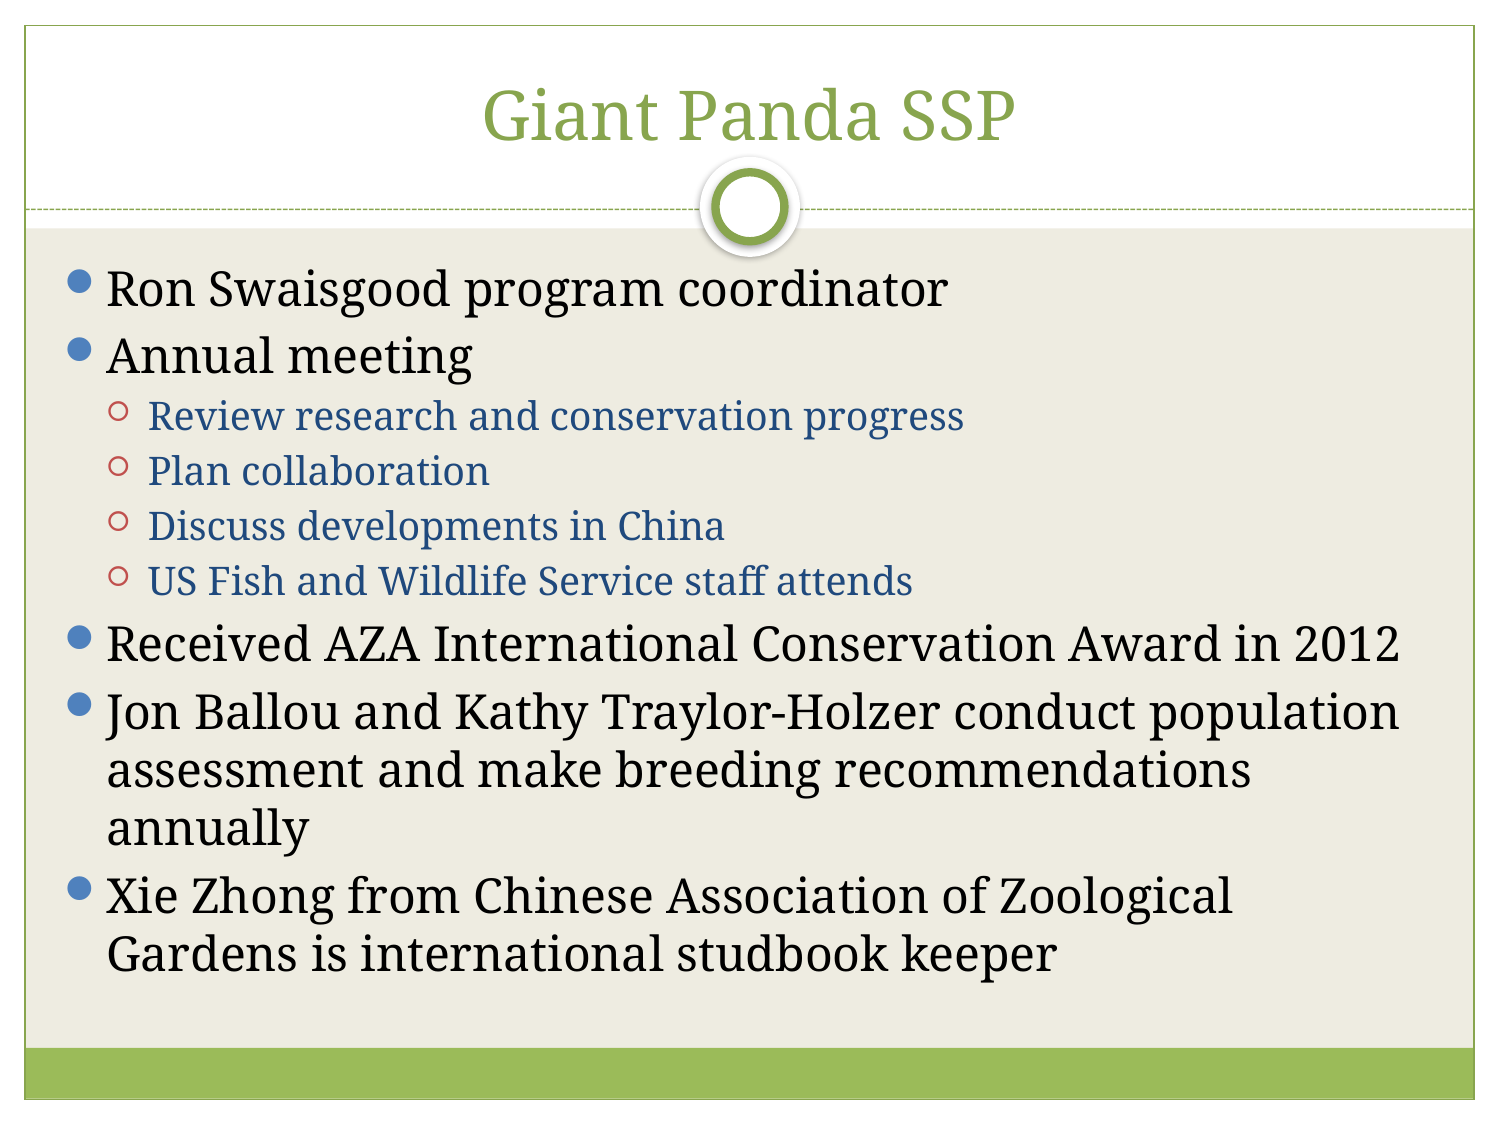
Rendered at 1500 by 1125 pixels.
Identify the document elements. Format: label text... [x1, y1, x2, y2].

title Giant Panda SSP [49, 37, 1450, 162]
list Ron Swaisgood program coordinator Annual meeting Review research and conservation progress Plan collaboration Discuss developments in China US Fish and Wildlife Service staff attends Received AZA International Conservation Award in 2012 Jon Ballou and Kathy Traylor-Holzer conduct population assessment and make breeding recommendations annually Xie Zhong from Chinese Association of Zoological Gardens is international studbook keeper [49, 250, 1445, 1038]
